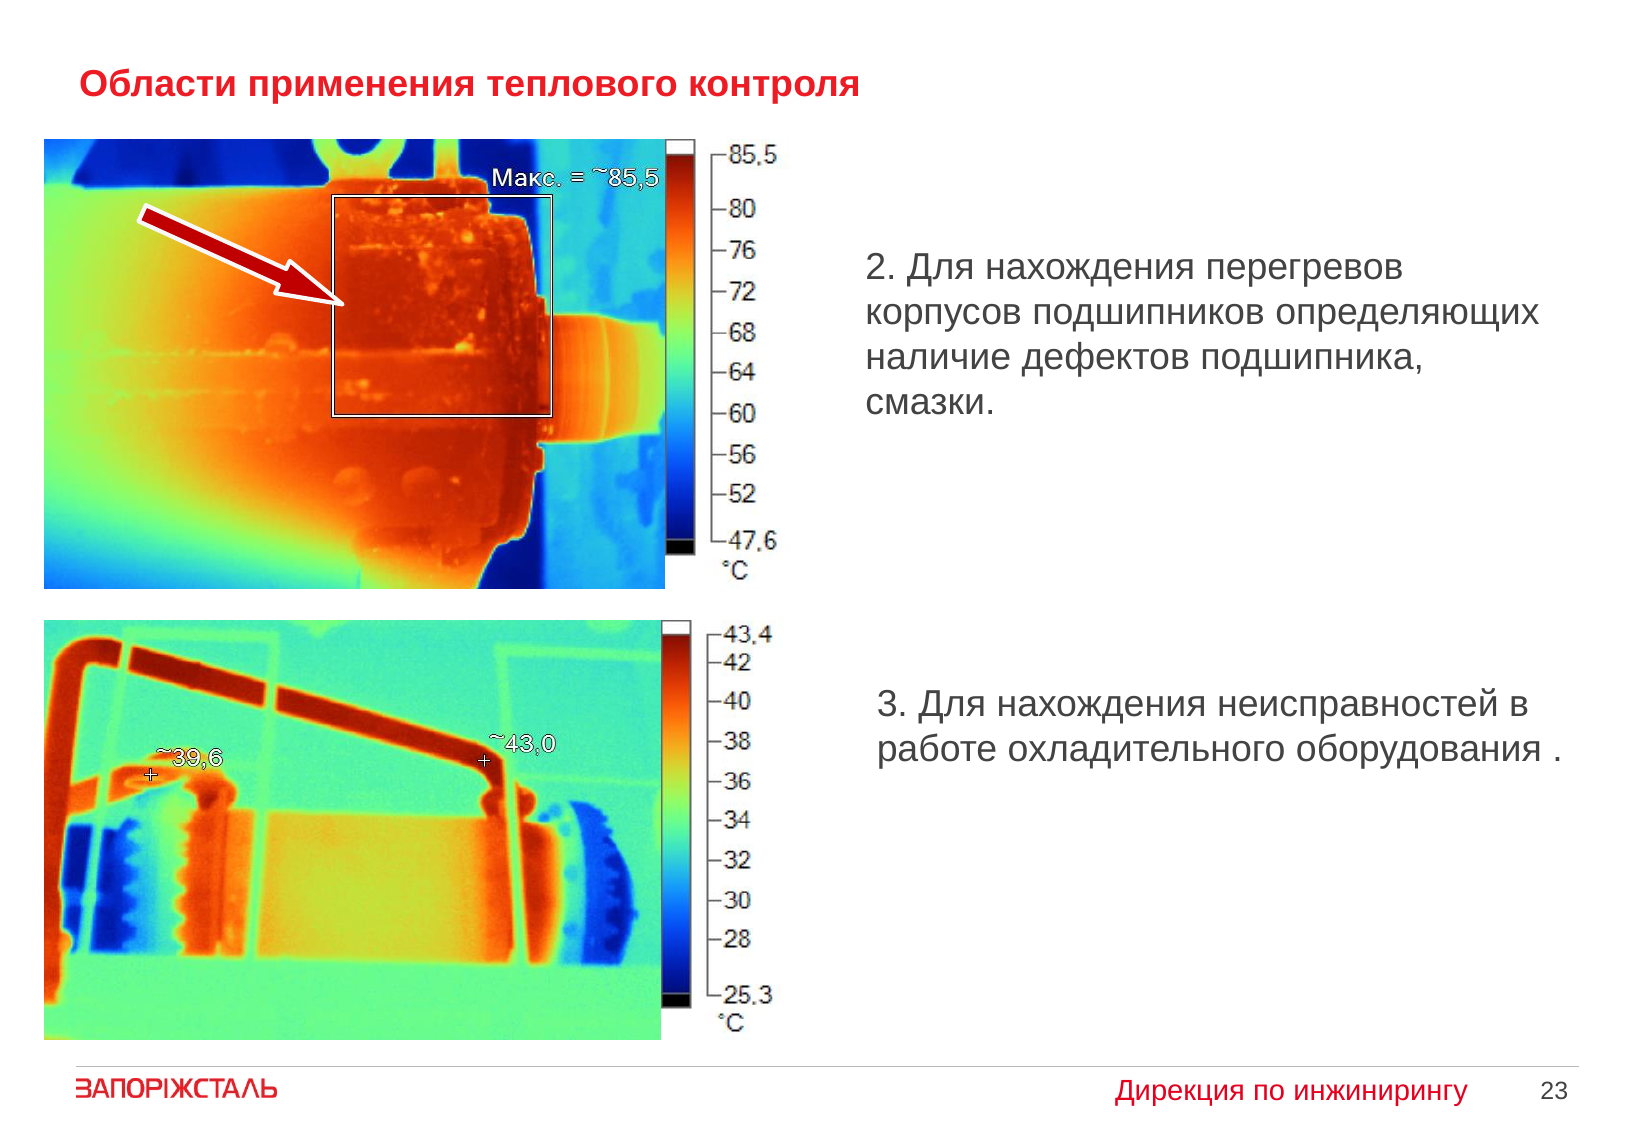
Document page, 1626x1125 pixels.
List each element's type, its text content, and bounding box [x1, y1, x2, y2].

text_box [30, 131, 1577, 1031]
slide_number 23 [1483, 1066, 1584, 1104]
picture [76, 1078, 277, 1098]
picture [44, 620, 799, 1040]
text_box 3. Для нахождения неисправностей в работе охладительного оборудования . [862, 671, 1579, 821]
text_box 2. Для нахождения перегревов корпусов подшипников определяющих наличие дефектов подшипника, смазки. [850, 234, 1568, 429]
title Области применения теплового контроля [79, 58, 1014, 105]
picture [44, 139, 804, 589]
